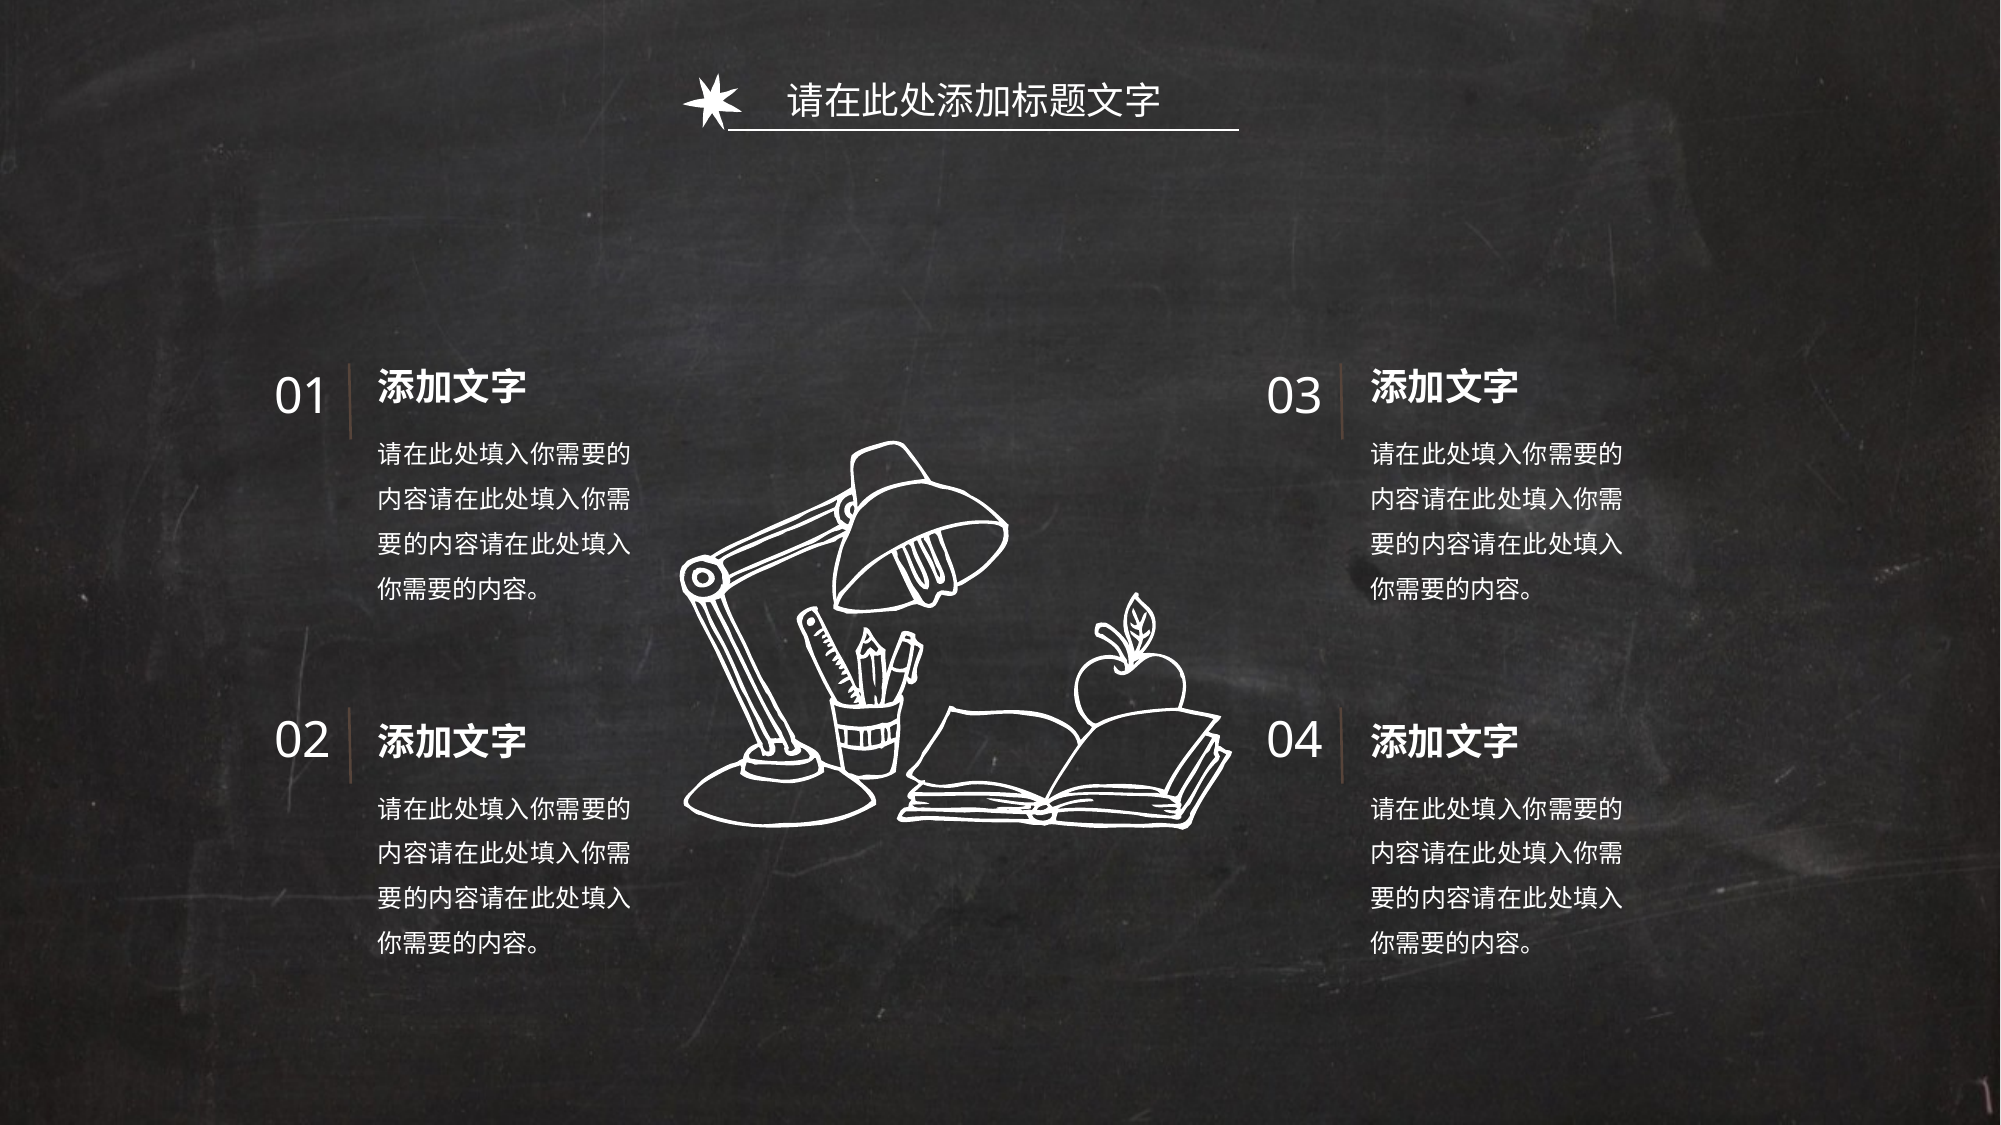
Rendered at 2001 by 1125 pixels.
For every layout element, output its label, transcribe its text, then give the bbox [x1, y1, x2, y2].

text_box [697, 69, 1252, 130]
text_box 03 [1245, 355, 1345, 431]
text_box 请在此处填入你需要的内容请在此处填入你需要的内容请在此处填入你需要的内容。 [1355, 770, 1639, 966]
text_box 添加文字 [363, 355, 600, 416]
text_box 请在此处填入你需要的内容请在此处填入你需要的内容请在此处填入你需要的内容。 [1355, 416, 1639, 611]
text_box 添加文字 [1355, 355, 1593, 416]
text_box 02 [253, 699, 353, 775]
text_box 请在此处填入你需要的内容请在此处填入你需要的内容请在此处填入你需要的内容。 [363, 770, 647, 966]
picture [0, 0, 2001, 1125]
text_box 01 [253, 355, 353, 431]
text_box 添加文字 [1355, 710, 1593, 770]
text_box 请在此处填入你需要的内容请在此处填入你需要的内容请在此处填入你需要的内容。 [363, 416, 647, 611]
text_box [678, 439, 1233, 831]
text_box 添加文字 [363, 710, 600, 770]
text_box 04 [1245, 699, 1345, 775]
